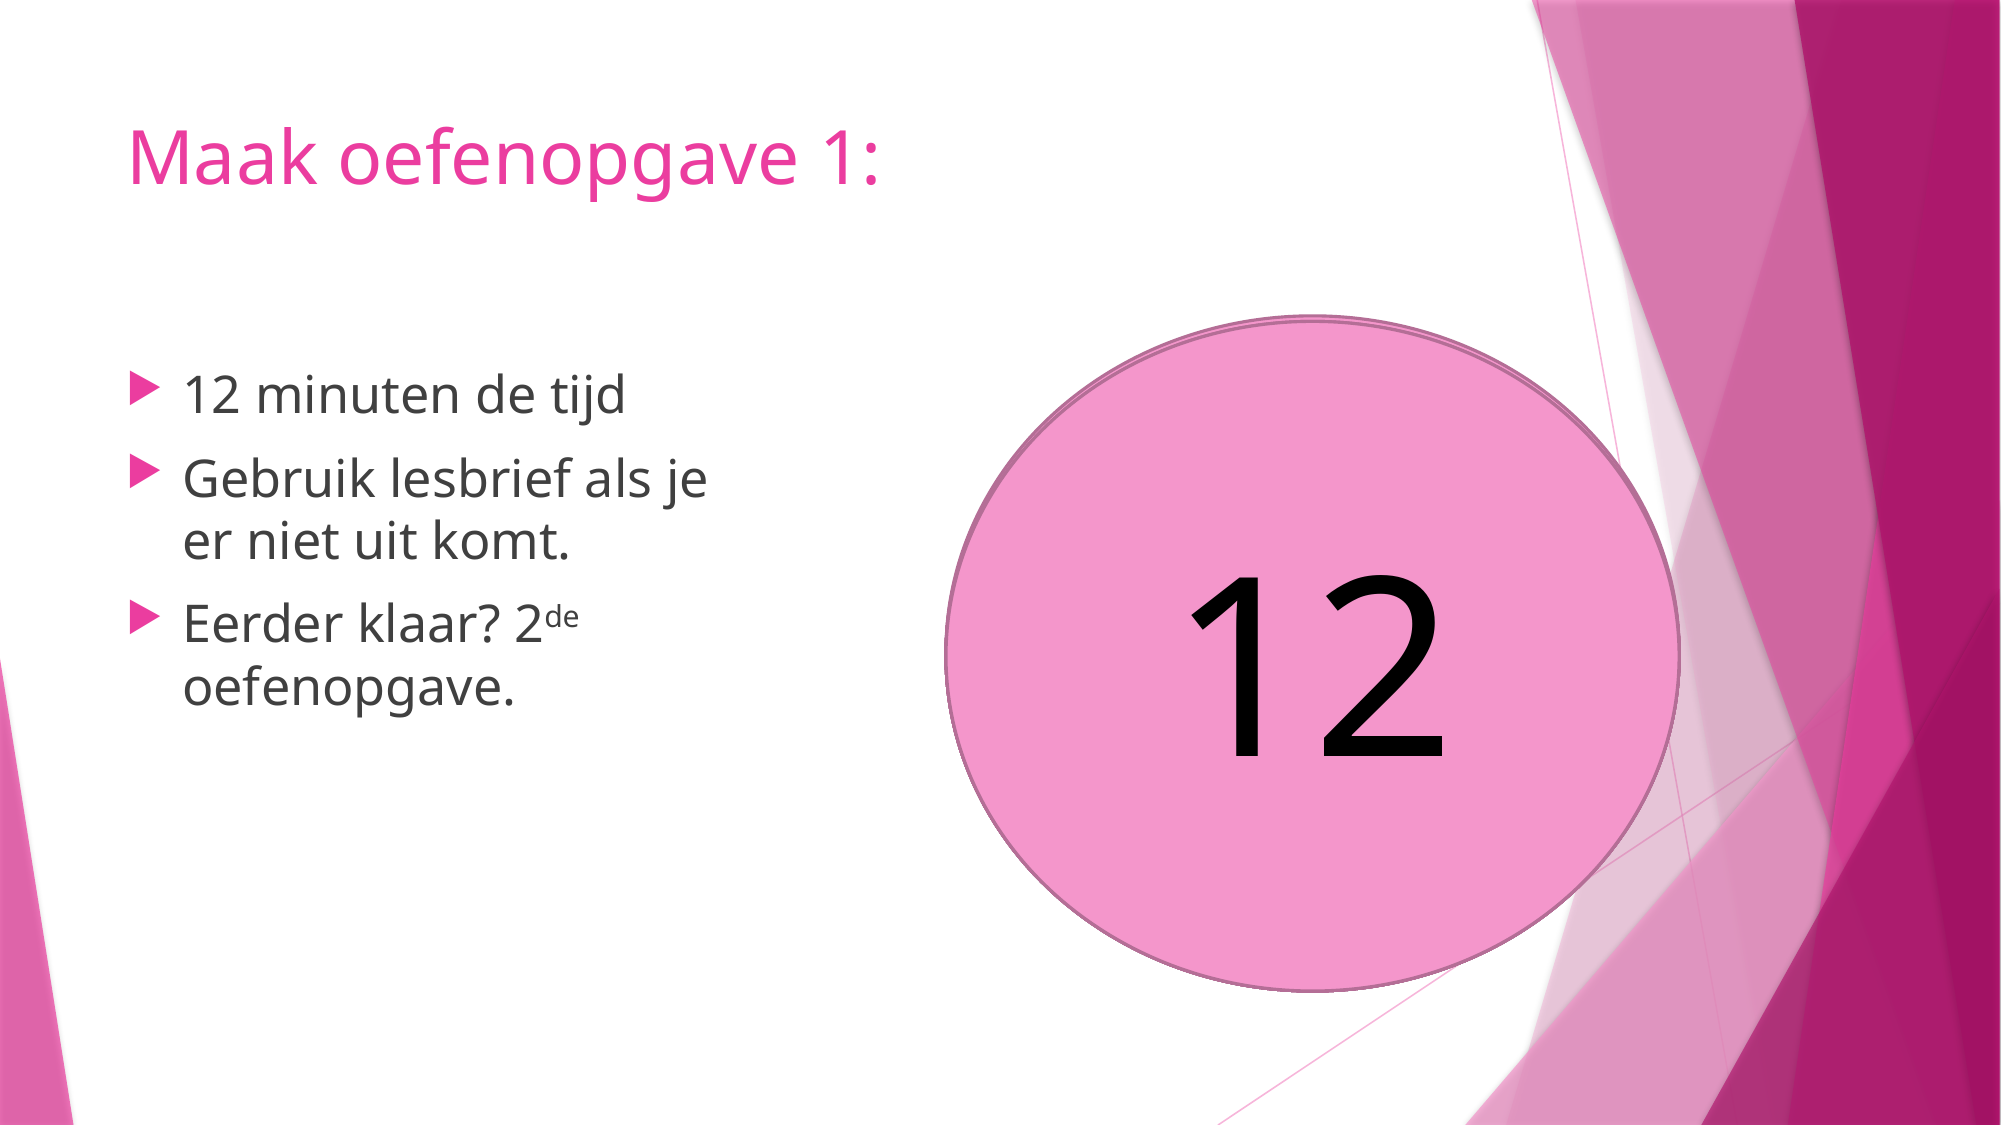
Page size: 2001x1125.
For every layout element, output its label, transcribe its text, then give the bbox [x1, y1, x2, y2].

list 12 minuten de tijd Gebruik lesbrief als je er niet uit komt. Eerder klaar? 2de oefenopgave. [111, 354, 774, 992]
text_box 10 [948, 314, 1677, 603]
title Maak oefenopgave 1: [111, 101, 1522, 319]
text_box 12 [944, 319, 1681, 993]
